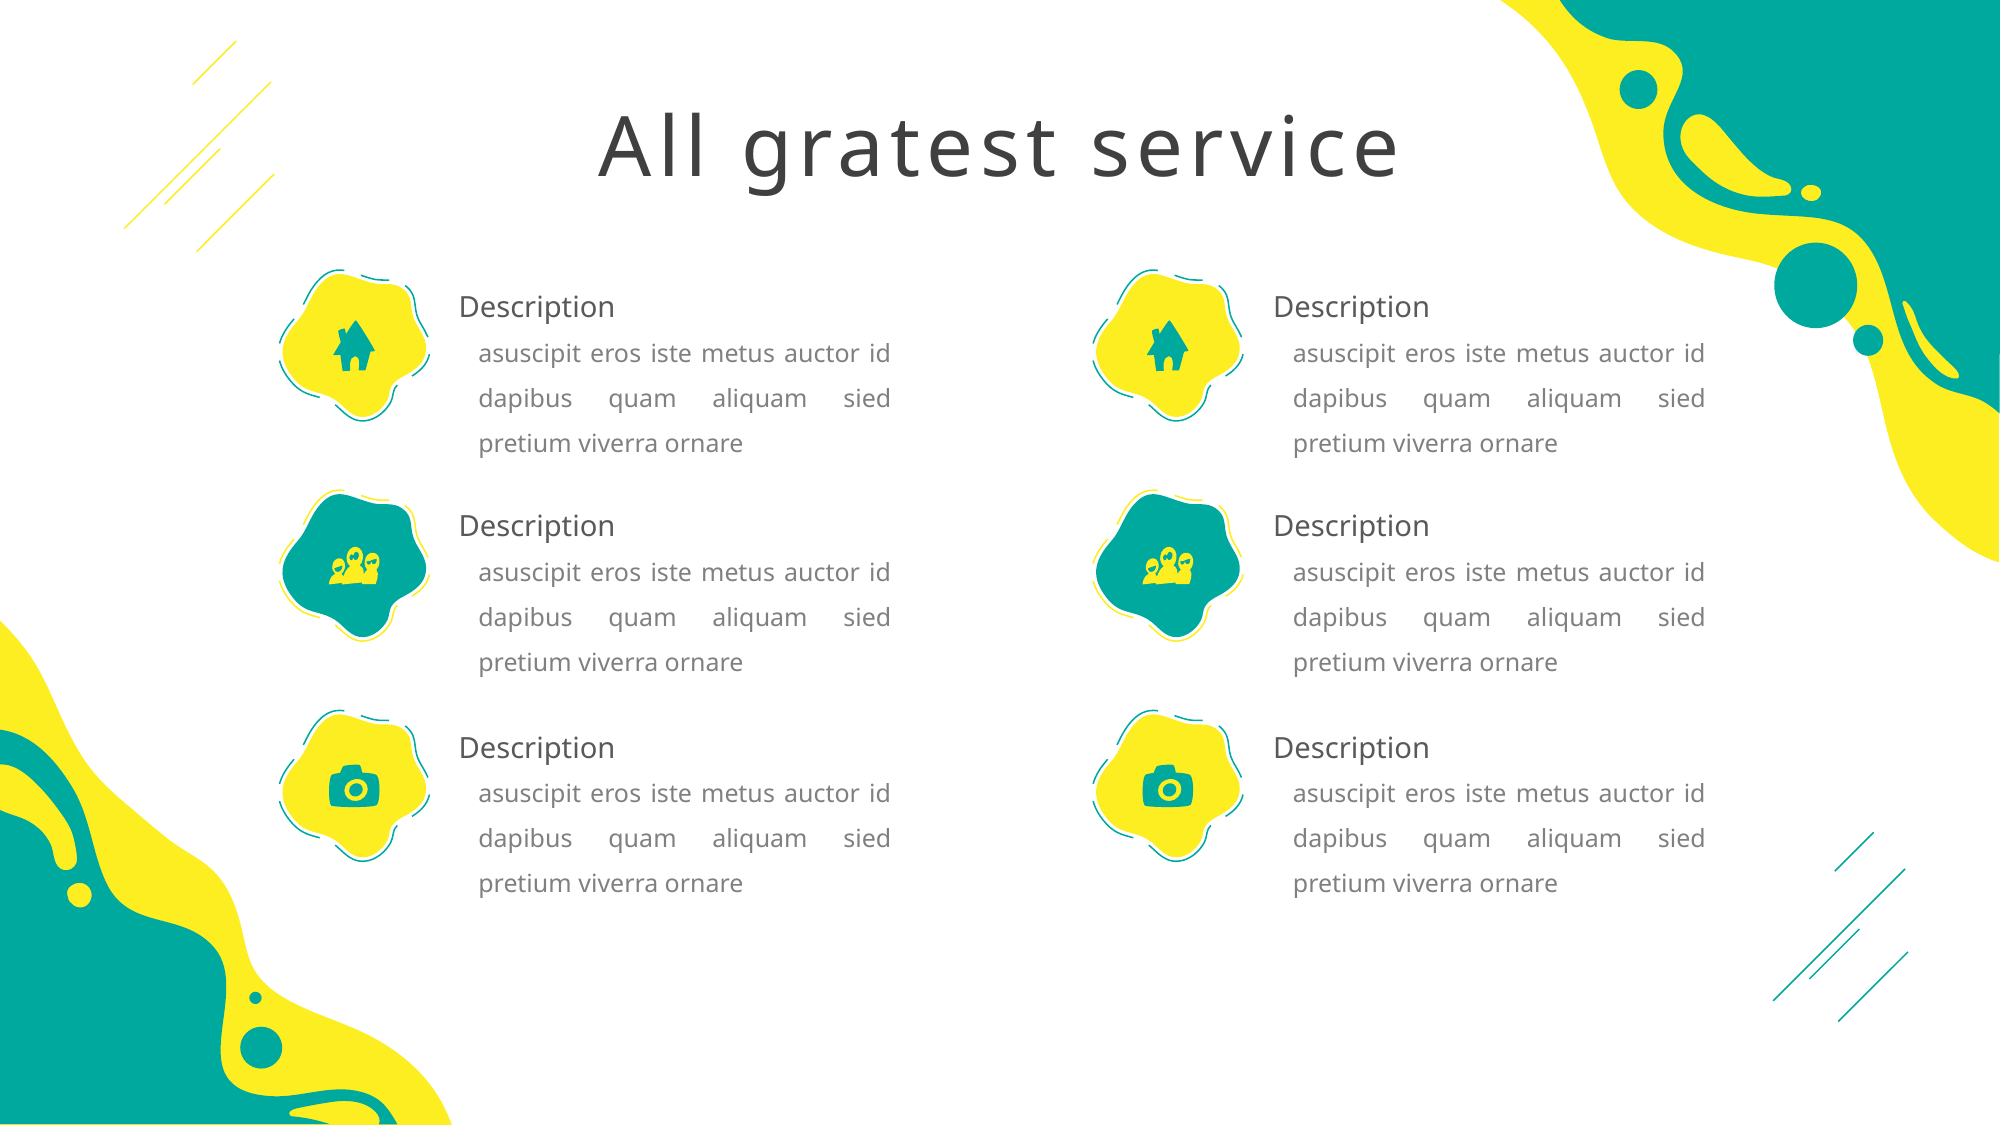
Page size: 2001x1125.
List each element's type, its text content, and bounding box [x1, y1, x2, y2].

text_box Description [1258, 703, 1445, 772]
text_box [1096, 274, 1240, 417]
text_box asuscipit eros iste metus auctor id dapibus quam aliquam sied pretium viverra ornare [1278, 755, 1722, 906]
text_box [329, 764, 380, 808]
text_box [282, 714, 427, 858]
text_box [1096, 494, 1240, 638]
text_box Description [1258, 263, 1445, 331]
text_box [333, 320, 375, 372]
text_box [1092, 270, 1244, 421]
text_box [0, 729, 398, 1125]
text_box [278, 490, 431, 642]
text_box [282, 274, 427, 417]
text_box [1092, 710, 1244, 862]
text_box [1092, 490, 1244, 642]
text_box Description [443, 482, 631, 550]
text_box [1500, 0, 1999, 563]
text_box asuscipit eros iste metus auctor id dapibus quam aliquam sied pretium viverra ornare [1278, 533, 1722, 684]
text_box [1146, 320, 1189, 372]
text_box asuscipit eros iste metus auctor id dapibus quam aliquam sied pretium viverra ornare [463, 533, 907, 684]
text_box asuscipit eros iste metus auctor id dapibus quam aliquam sied pretium viverra ornare [1278, 315, 1722, 465]
text_box [278, 710, 431, 862]
text_box [278, 270, 431, 421]
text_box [124, 41, 275, 252]
text_box All gratest service [598, 93, 1402, 194]
text_box asuscipit eros iste metus auctor id dapibus quam aliquam sied pretium viverra ornare [463, 315, 907, 465]
text_box [1096, 714, 1240, 858]
text_box Description [1258, 482, 1445, 550]
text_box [1773, 832, 1908, 1022]
text_box [1142, 546, 1194, 585]
text_box [0, 620, 452, 1125]
text_box [1559, 0, 2000, 414]
text_box Description [443, 703, 631, 772]
text_box [1142, 764, 1194, 808]
text_box [282, 494, 427, 638]
text_box Description [443, 263, 631, 331]
text_box [328, 546, 380, 585]
text_box asuscipit eros iste metus auctor id dapibus quam aliquam sied pretium viverra ornare [463, 755, 907, 906]
